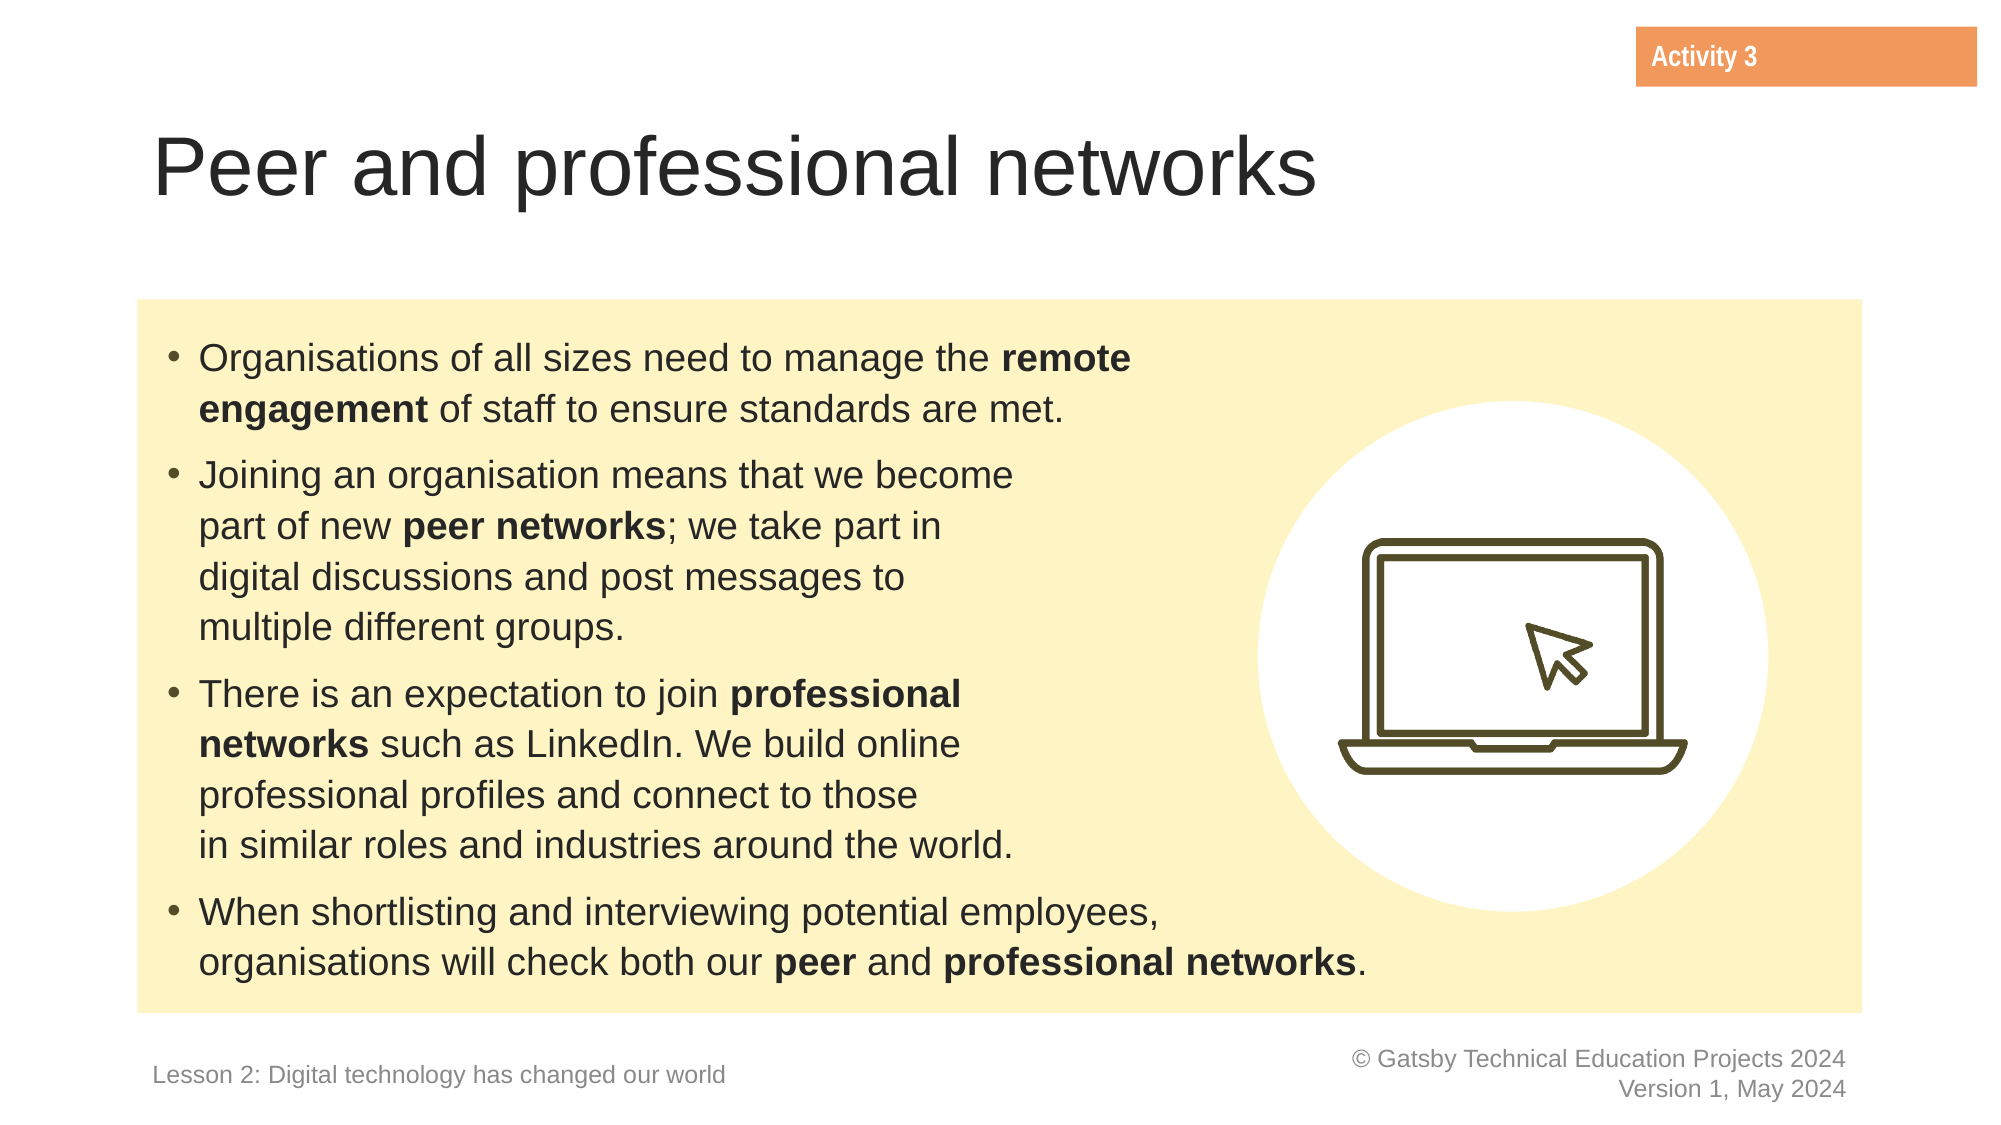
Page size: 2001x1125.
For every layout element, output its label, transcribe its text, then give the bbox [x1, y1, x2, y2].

list Organisations of all sizes need to manage the remote engagement of staff to ensure standards are met. Joining an organisation means that we become part of new peer networks; we take part in digital discussions and post messages to multiple different groups. There is an expectation to join professional networks such as LinkedIn. We build online professional profiles and connect to those in similar roles and industries around the world. When shortlisting and interviewing potential employees, organisations will check both our peer and professional networks. [137, 299, 1863, 1014]
list Activity 3 [1636, 26, 1978, 87]
list Lesson 2: Digital technology has changed our world [137, 1042, 829, 1103]
text_box [1253, 396, 1773, 916]
picture [1337, 538, 1688, 775]
title Peer and professional networks [137, 59, 1863, 278]
